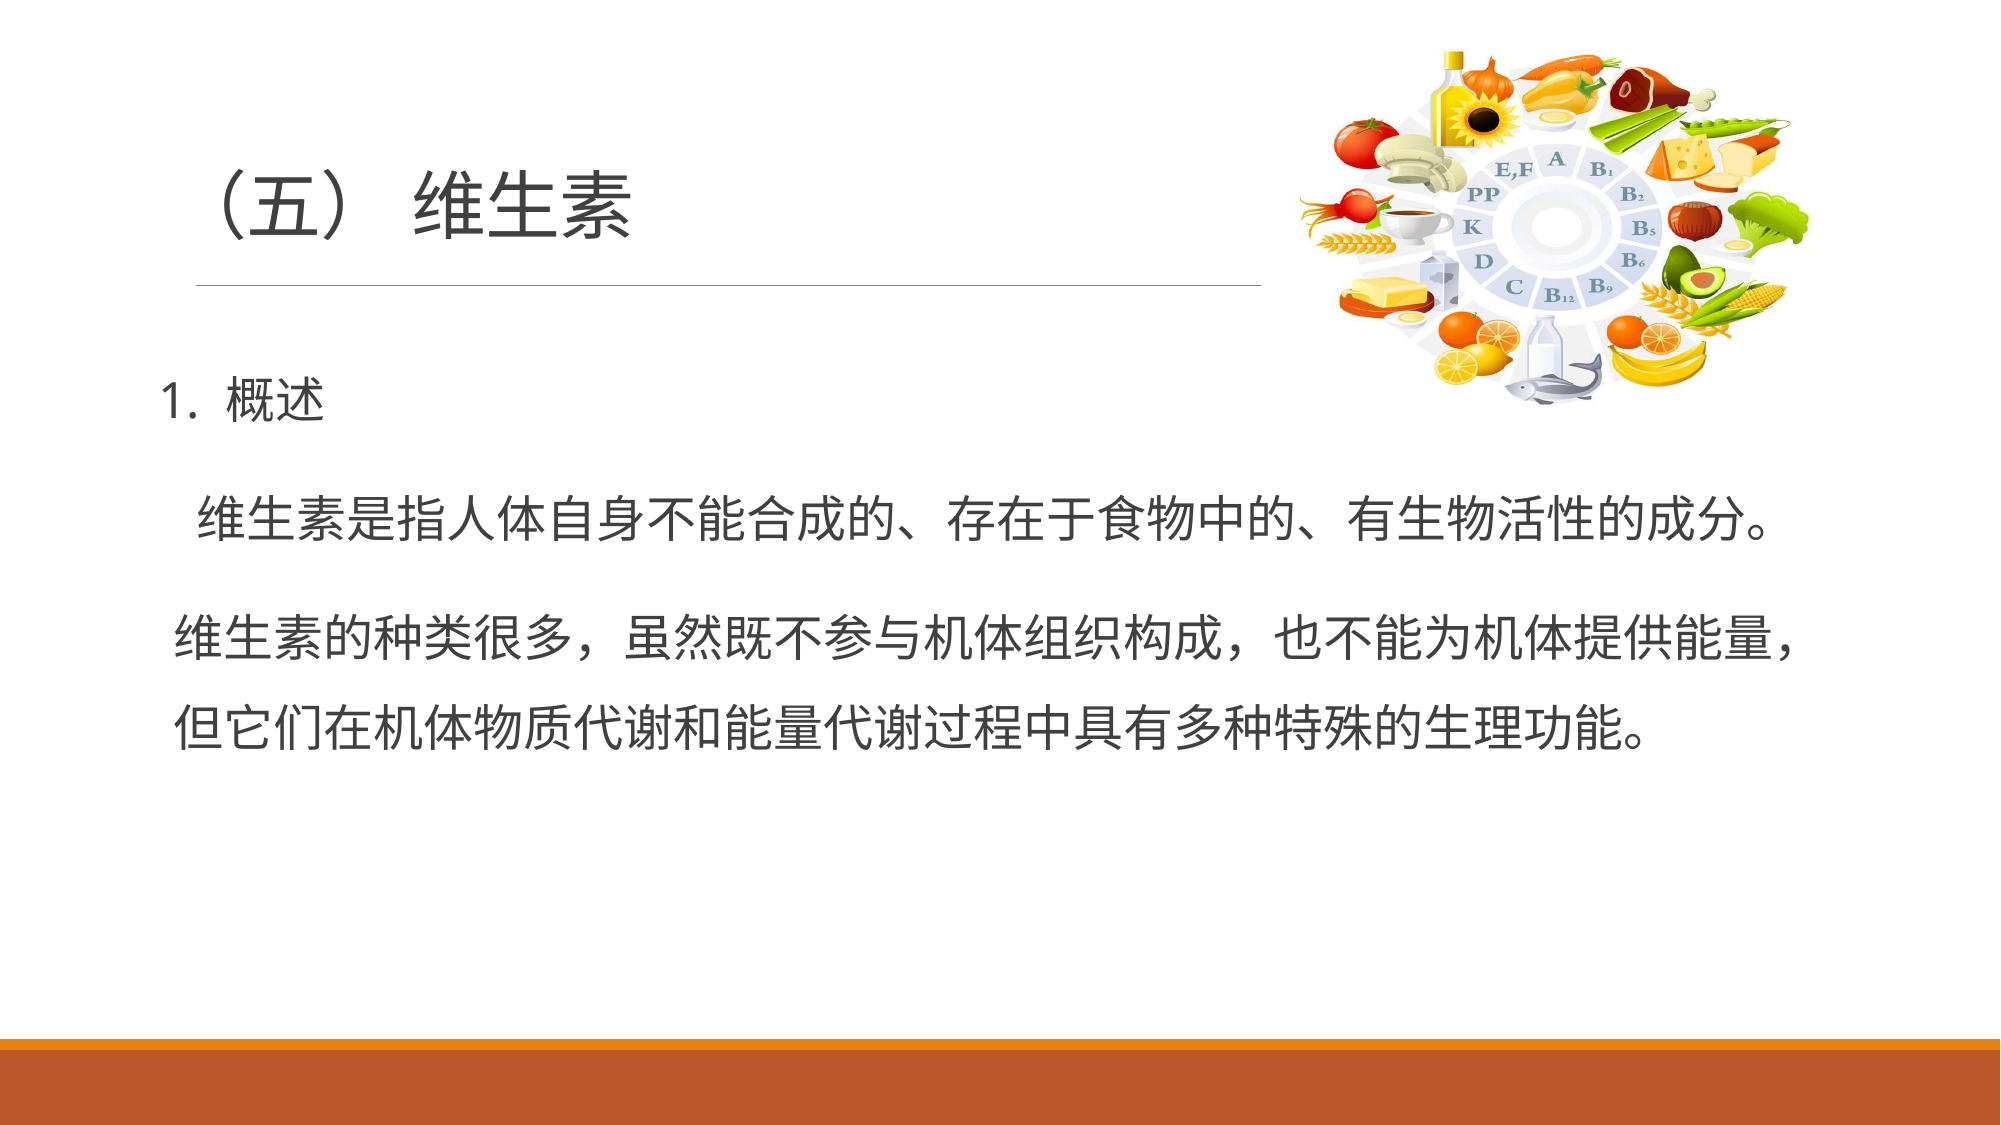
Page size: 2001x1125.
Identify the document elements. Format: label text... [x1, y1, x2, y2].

title （五） 维生素 [157, 132, 1258, 257]
picture [1260, 41, 1851, 415]
list 1. 概述 维生素是指人体自身不能合成的、存在于食物中的、有生物活性的成分。 维生素的种类很多，虽然既不参与机体组织构成，也不能为机体提供能量，但它们在机体物质代谢和能量代谢过程中具有多种特殊的生理功能。 [158, 256, 1850, 912]
